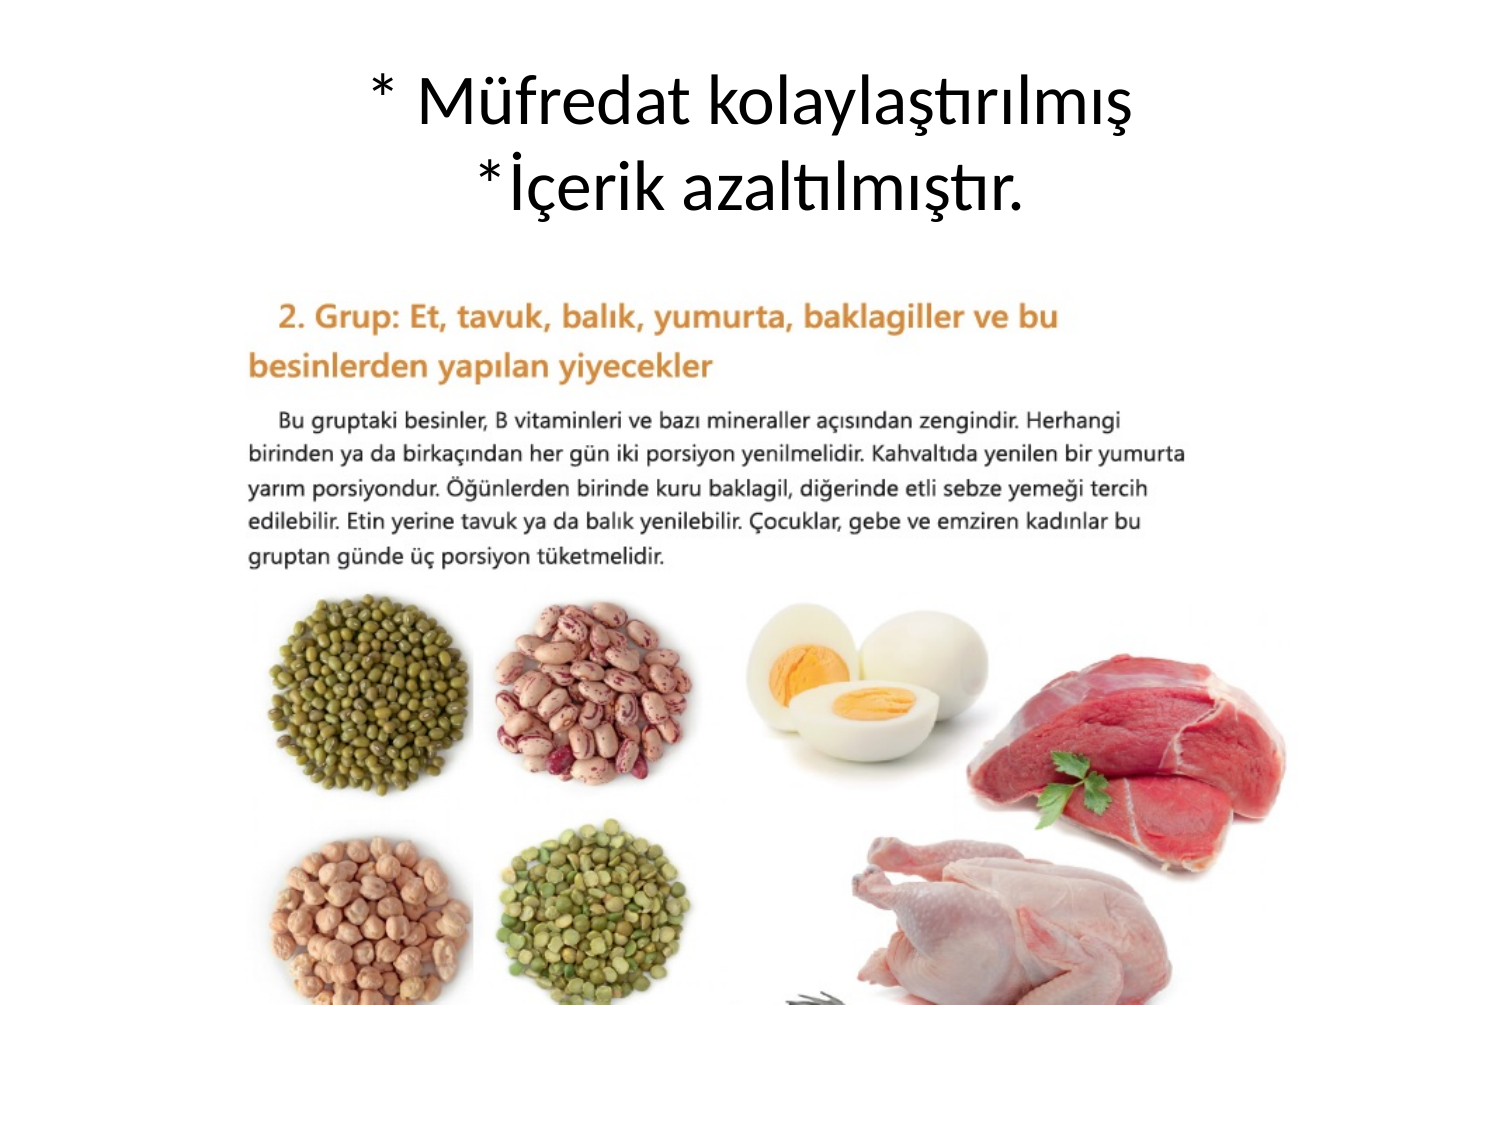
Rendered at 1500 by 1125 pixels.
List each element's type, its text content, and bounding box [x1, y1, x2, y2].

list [201, 290, 1299, 1006]
title * Müfredat kolaylaştırılmış *İçerik azaltılmıştır. [75, 45, 1425, 233]
